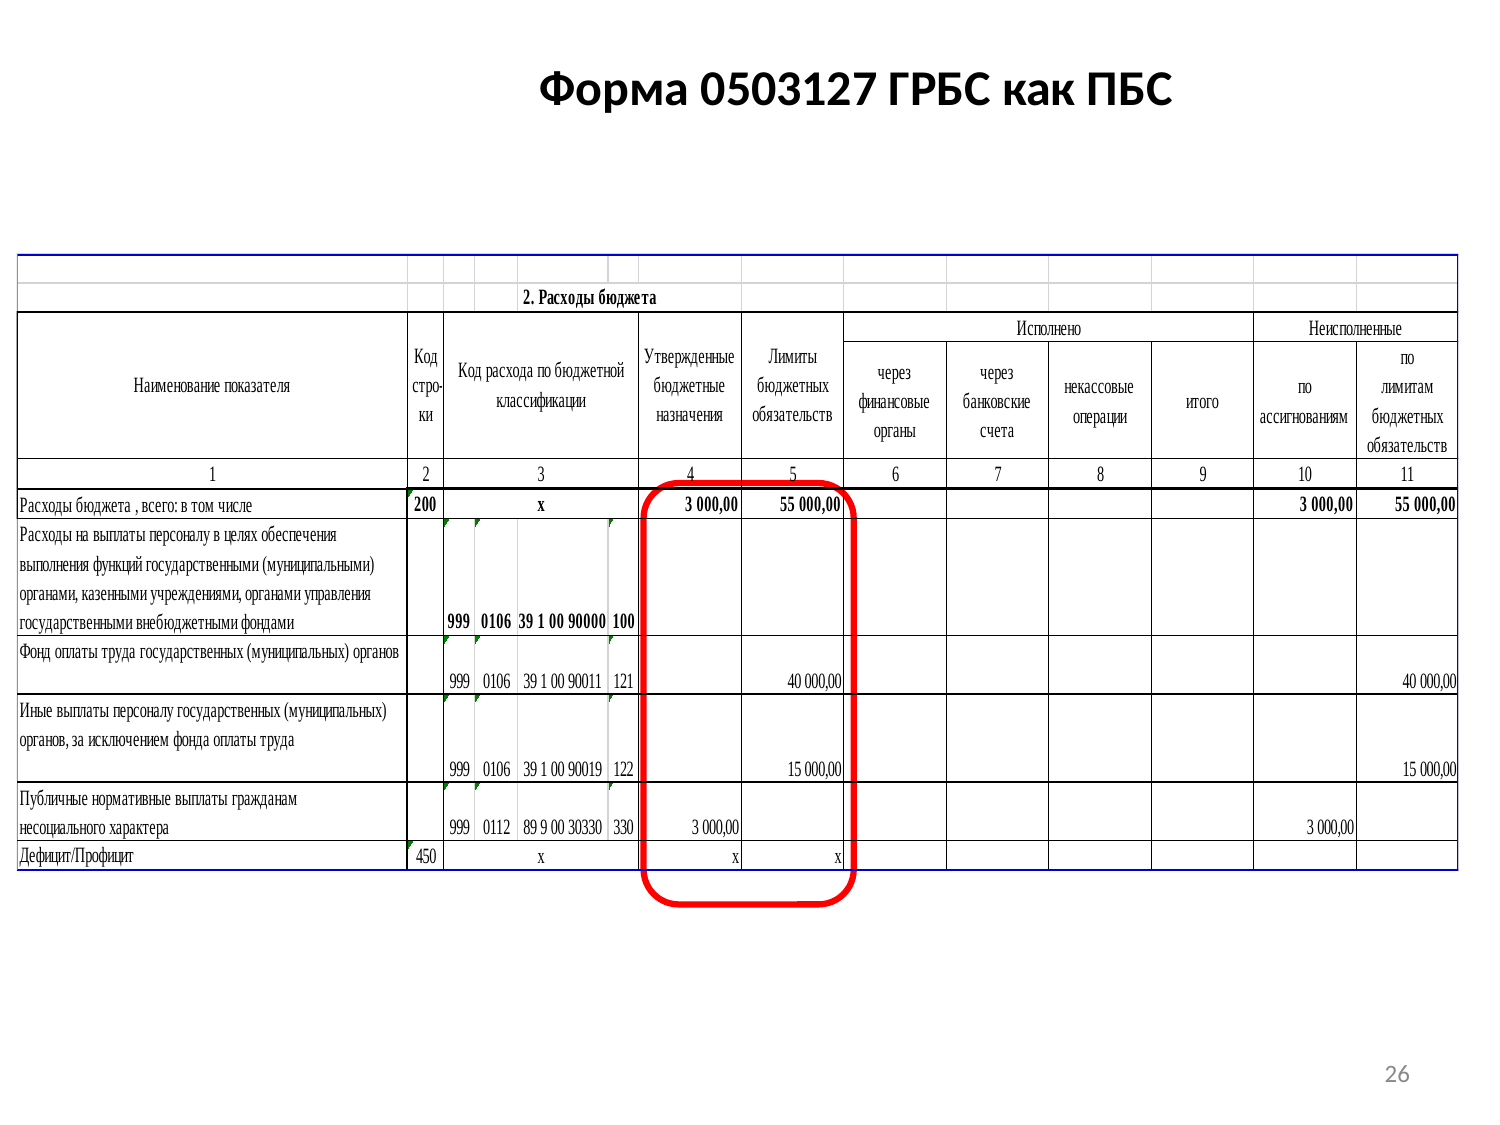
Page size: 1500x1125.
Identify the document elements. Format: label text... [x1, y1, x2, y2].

text_box Форма 0503127 ГРБС как ПБС [524, 48, 1364, 124]
slide_number 26 [1074, 1042, 1425, 1103]
picture [16, 252, 1460, 873]
text_box [643, 882, 854, 907]
